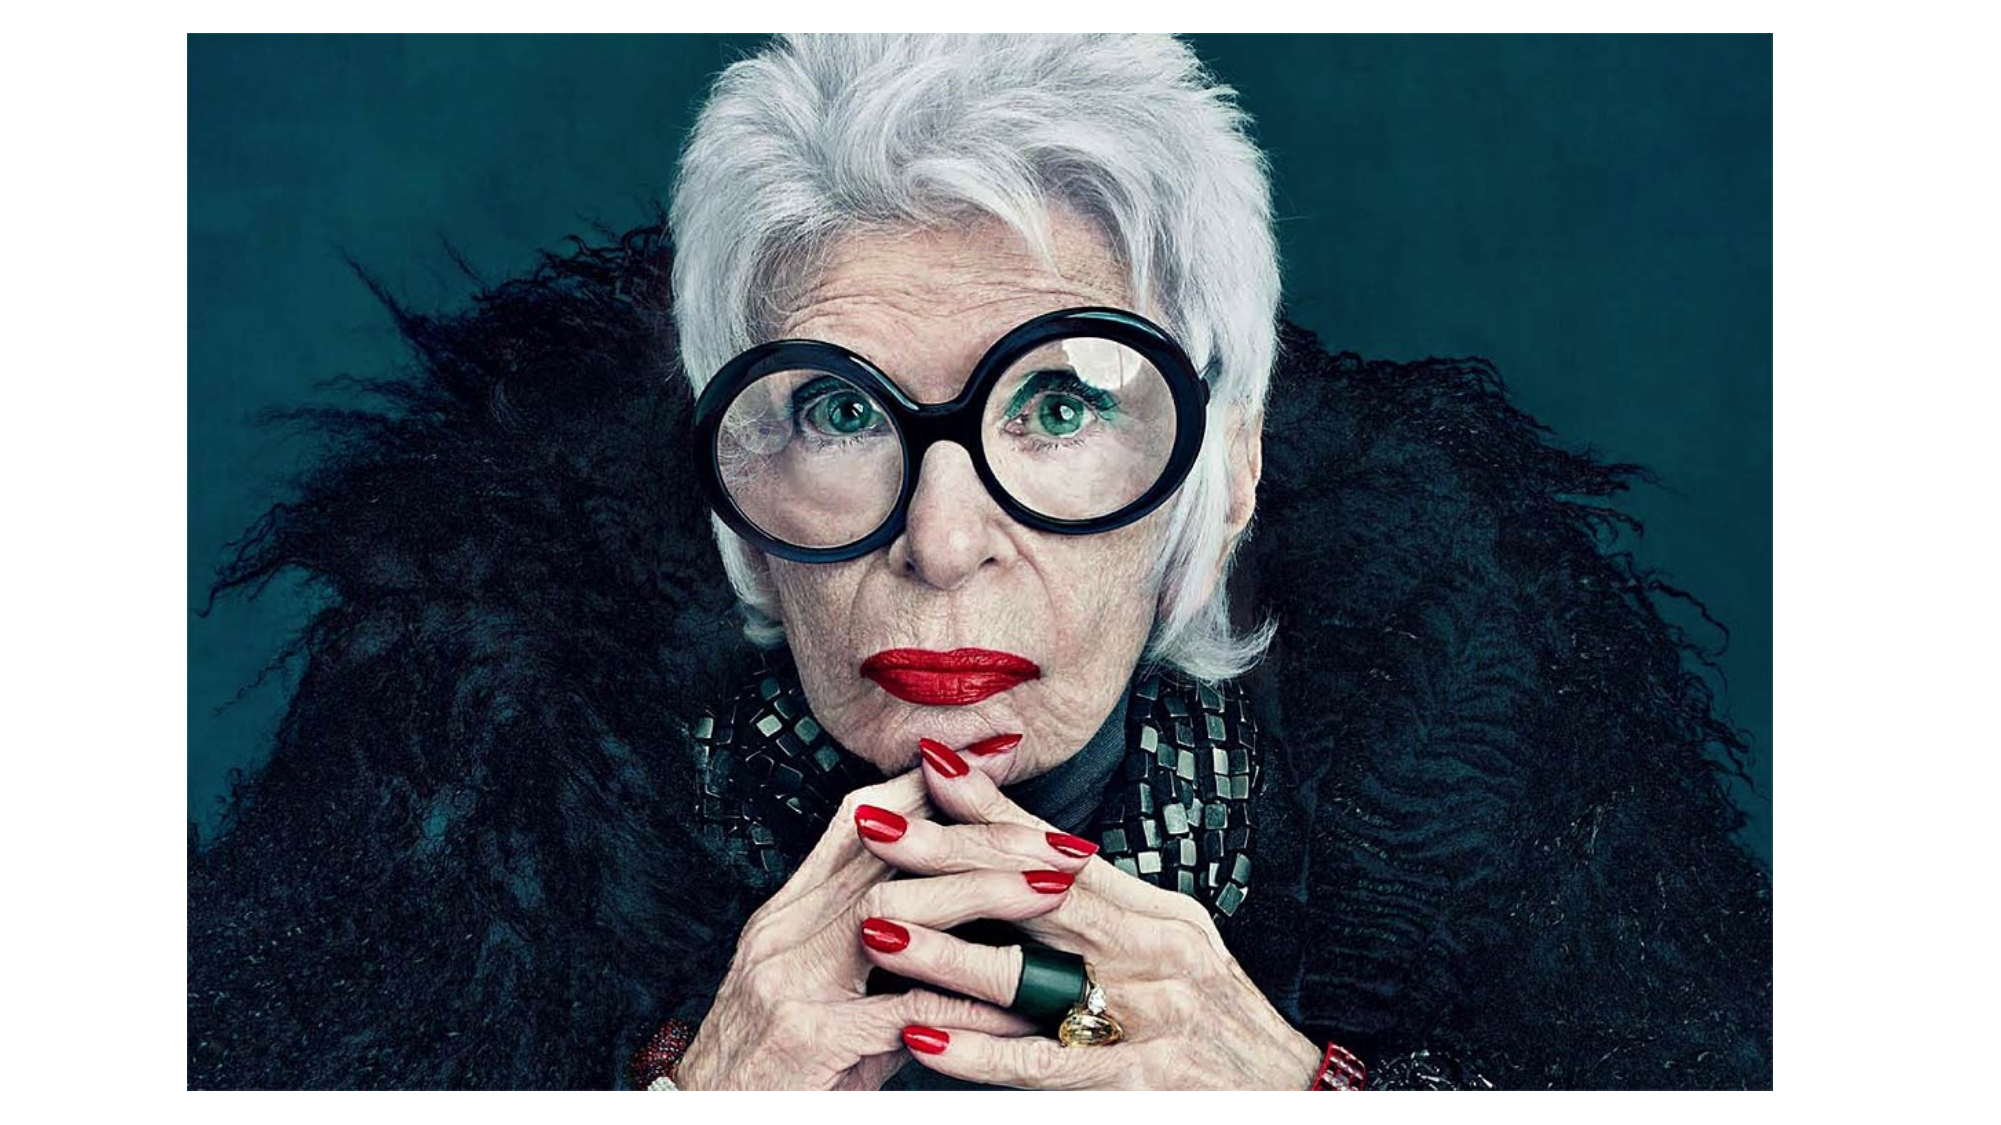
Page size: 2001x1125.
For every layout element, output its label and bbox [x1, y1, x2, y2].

list [186, 33, 1773, 1091]
